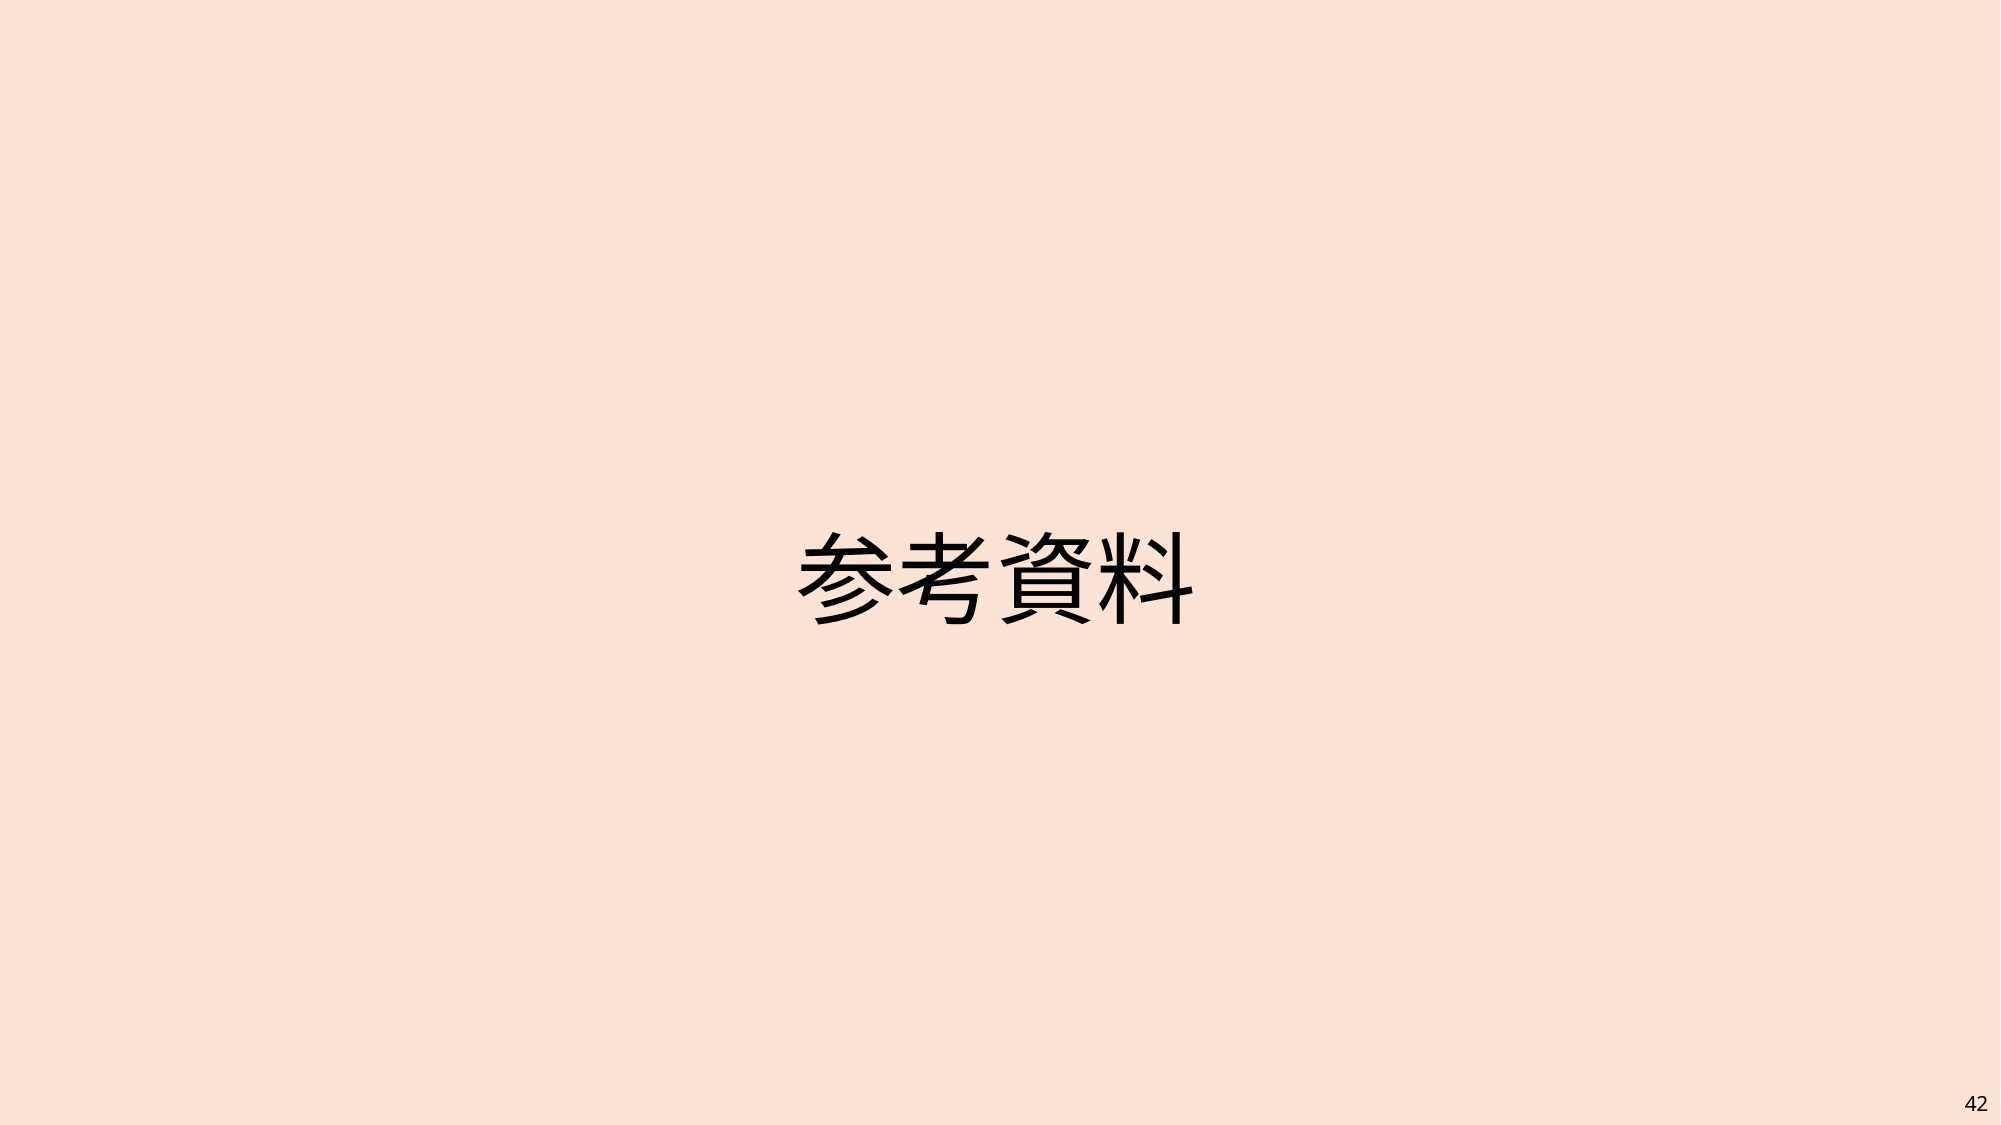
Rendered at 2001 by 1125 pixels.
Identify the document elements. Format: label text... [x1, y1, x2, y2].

text_box 参考資料 [125, 298, 1867, 827]
